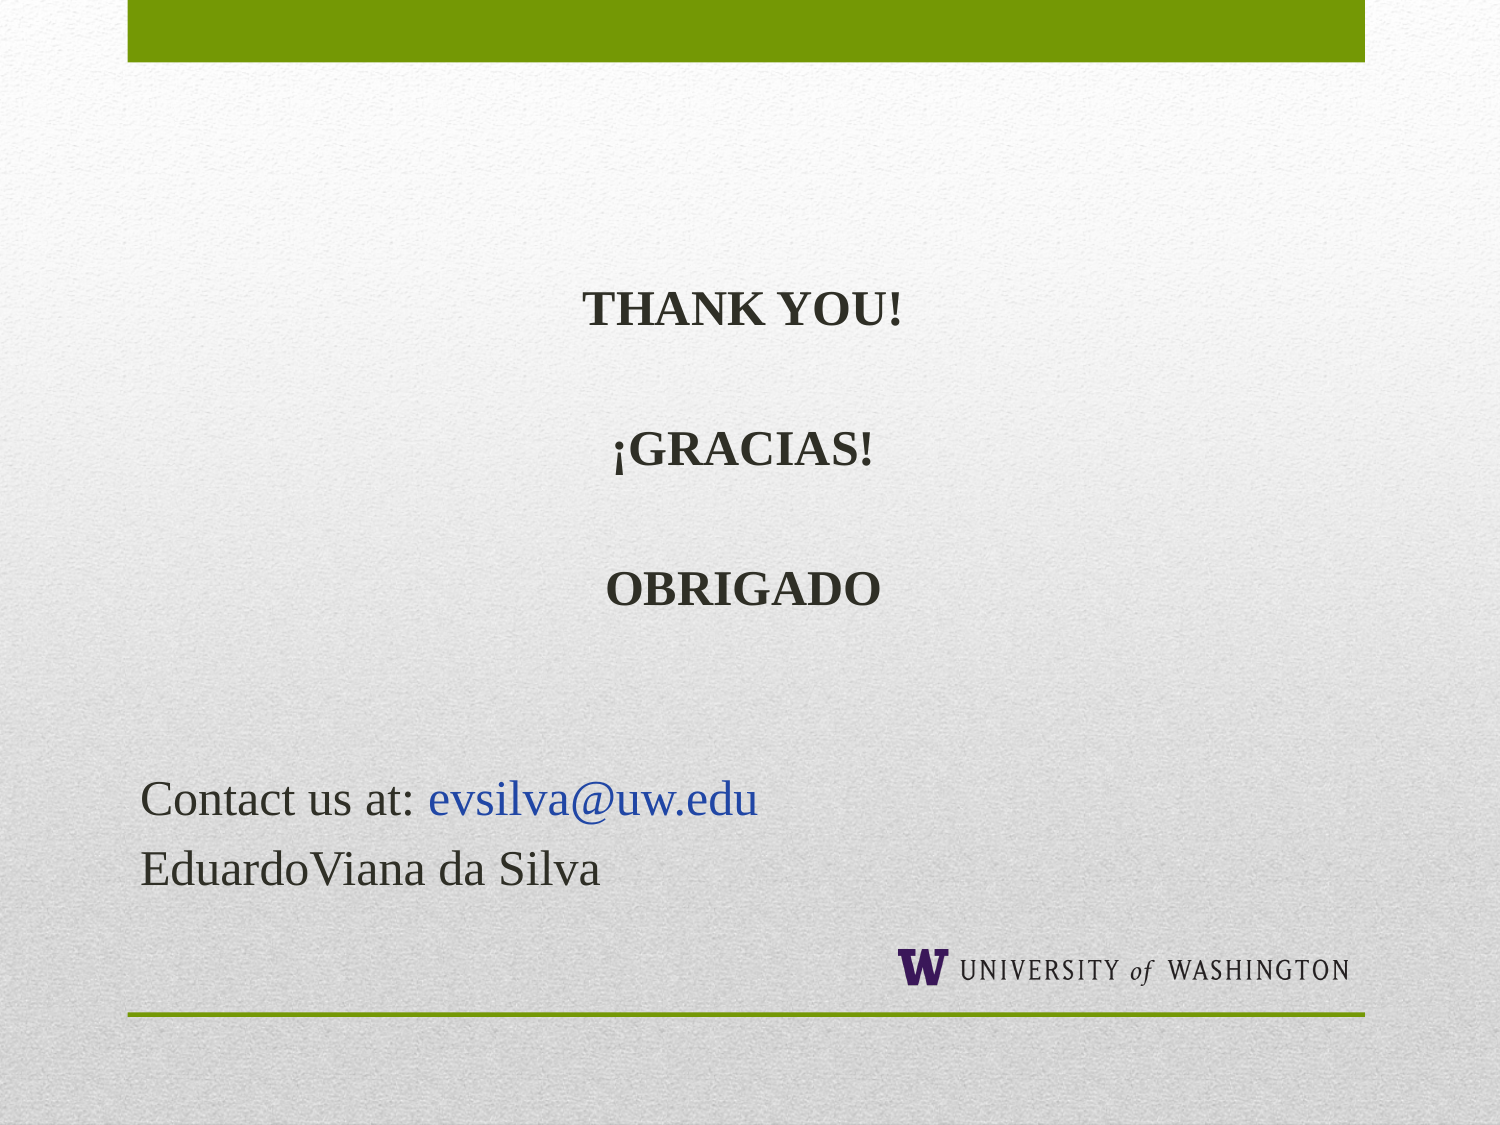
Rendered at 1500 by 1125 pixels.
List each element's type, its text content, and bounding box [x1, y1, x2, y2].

picture [897, 949, 1349, 986]
list THANK YOU! ¡GRACIAS! OBRIGADO Contact us at: evsilva@uw.edu EduardoViana da Silva [125, 112, 1363, 989]
